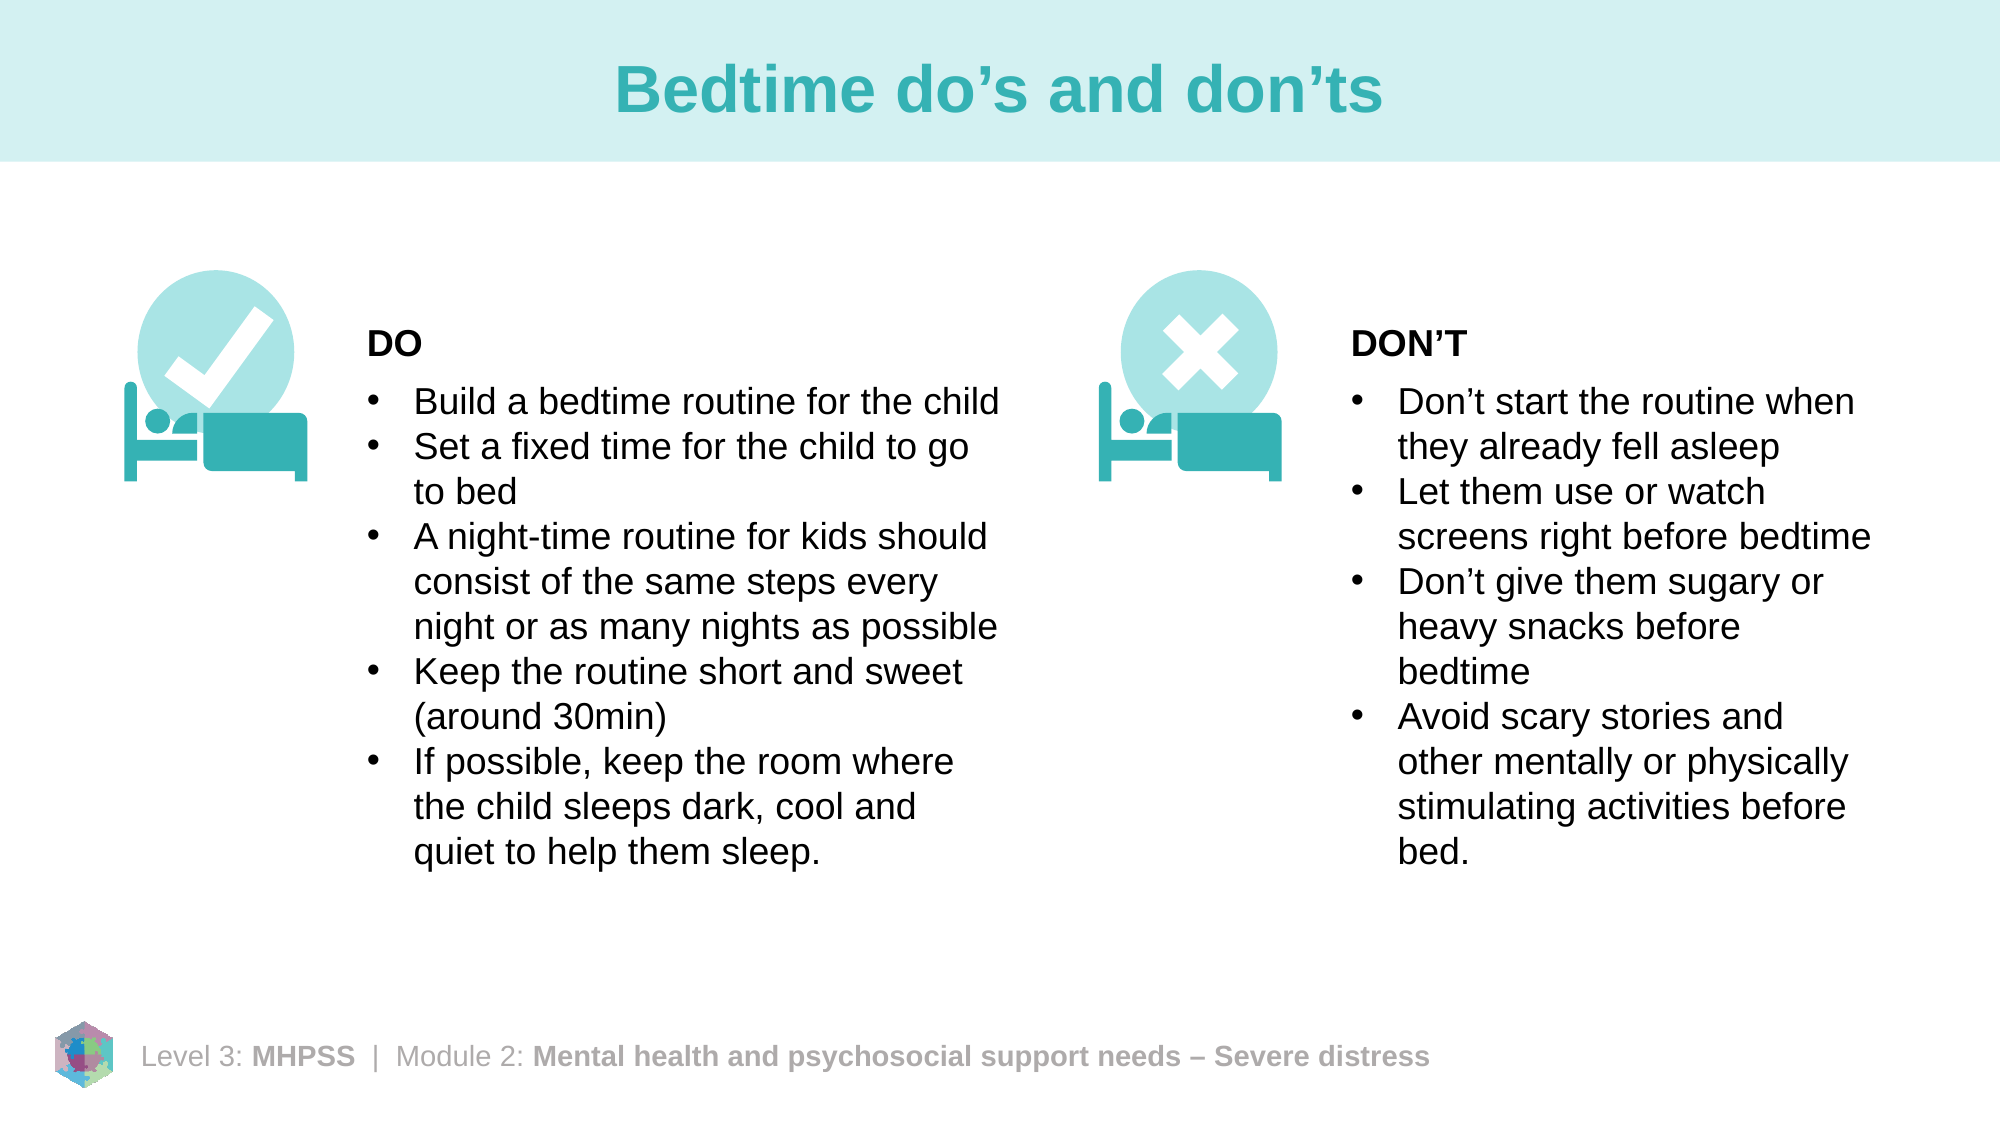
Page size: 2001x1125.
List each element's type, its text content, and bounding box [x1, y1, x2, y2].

title Bedtime do’s and don’ts [137, 19, 1863, 163]
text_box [137, 269, 295, 380]
text_box DO Build a bedtime routine for the child Set a fixed time for the child to go to bed A night-time routine for kids should consist of the same steps every night or as many nights as possible Keep the routine short and sweet (around 30min) If possible, keep the room where the child sleeps dark, cool and quiet to help them sleep. [351, 311, 1018, 880]
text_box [1098, 381, 1282, 482]
text_box DON’T Don’t start the routine when they already fell asleep Let them use or watch screens right before bedtime Don’t give them sugary or heavy snacks before bedtime Avoid scary stories and other mentally or physically stimulating activities before bed. [1335, 311, 1894, 880]
picture [55, 1021, 113, 1088]
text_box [124, 381, 308, 482]
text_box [1118, 269, 1282, 381]
